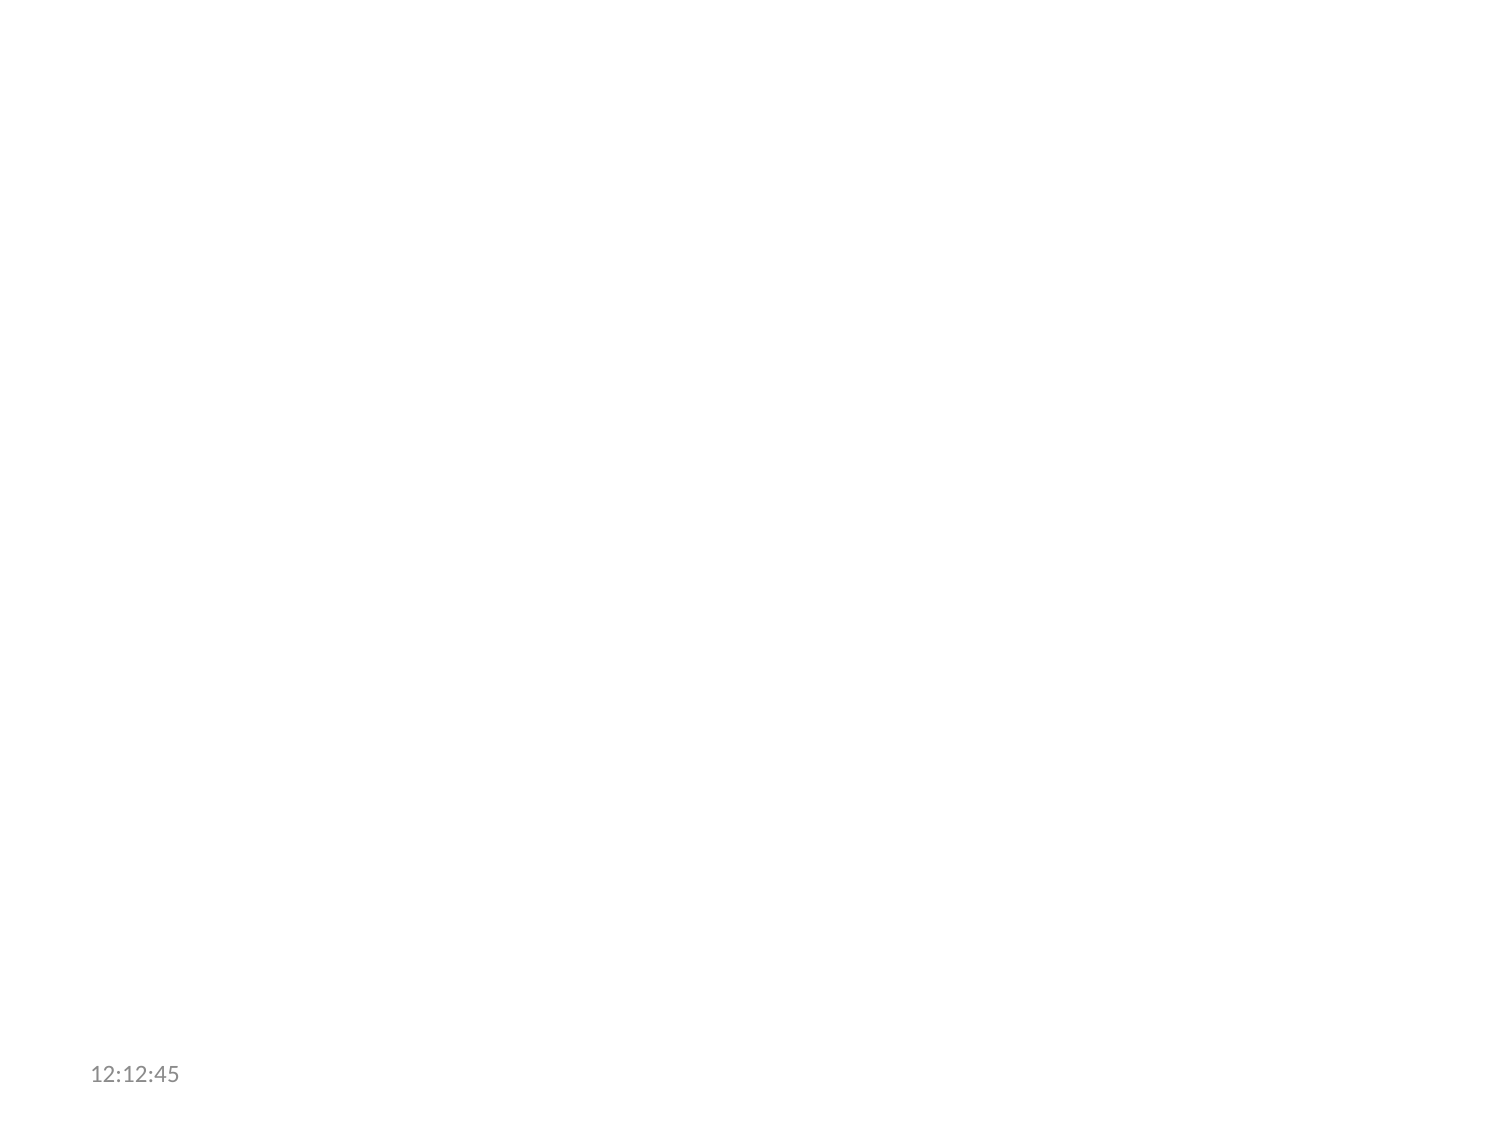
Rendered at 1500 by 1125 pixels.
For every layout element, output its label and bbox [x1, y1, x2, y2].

slide_number [75, 1042, 425, 1103]
